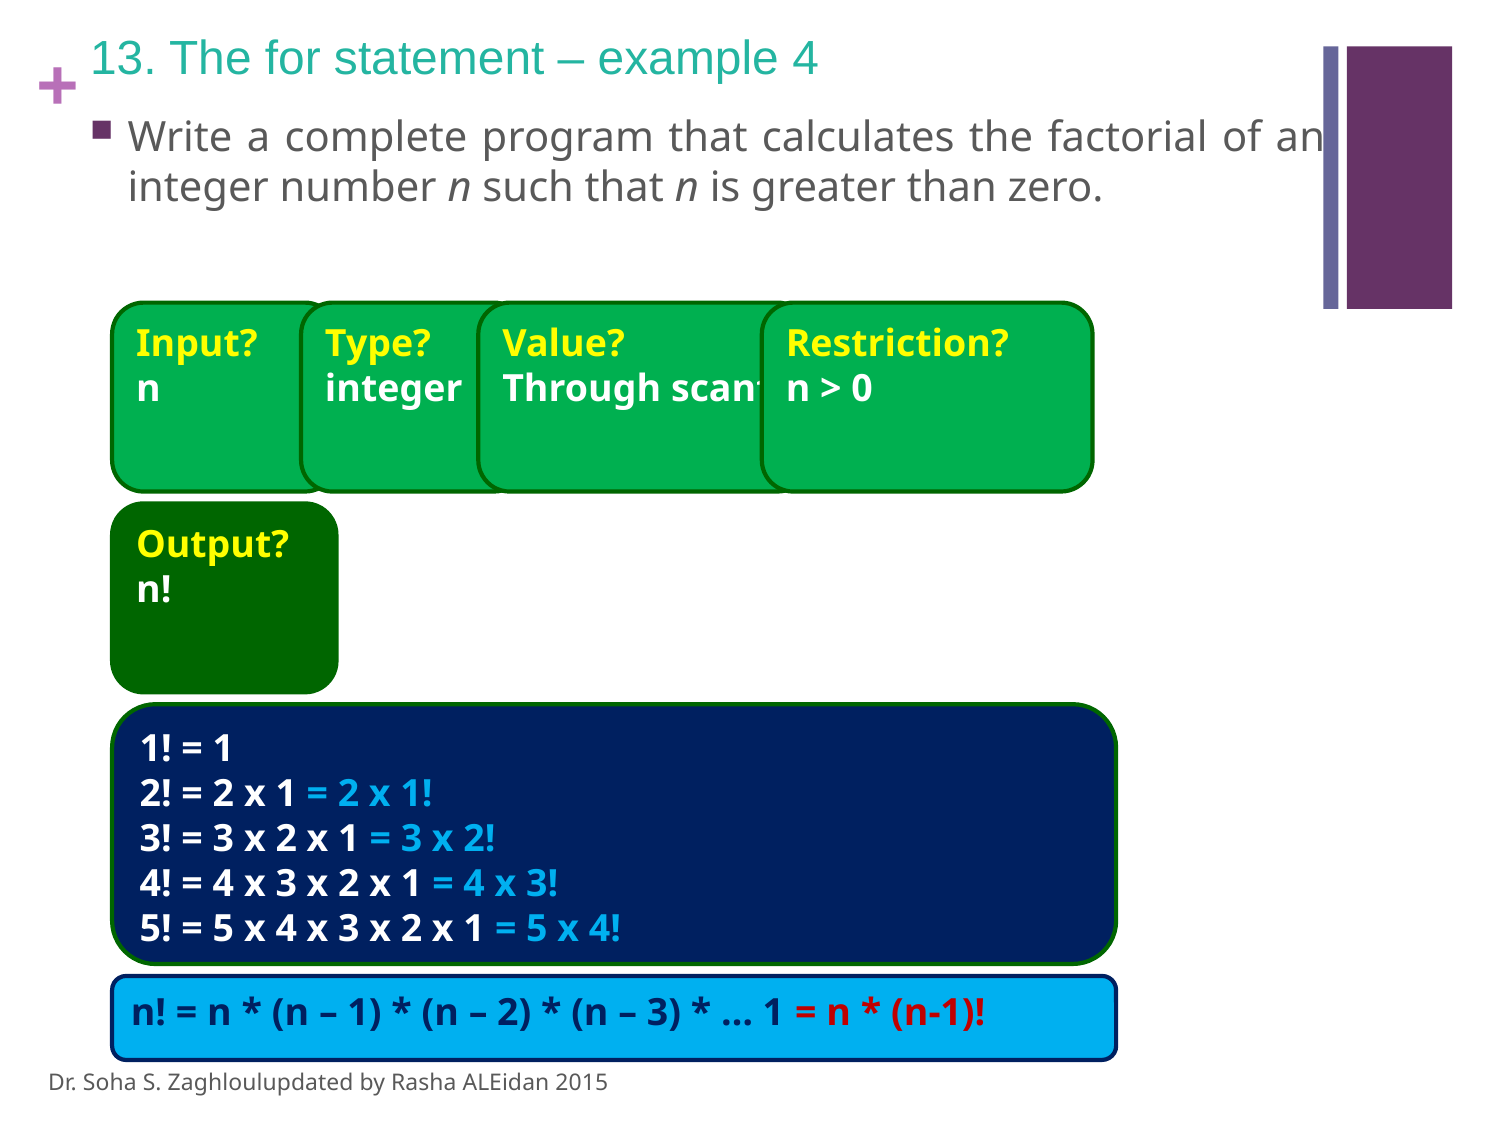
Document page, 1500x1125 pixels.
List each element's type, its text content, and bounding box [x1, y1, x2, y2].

text_box 1! = 1 2! = 2 x 1 = 2 x 1! 3! = 3 x 2 x 1 = 3 x 2! 4! = 4 x 3 x 2 x 1 = 4 x 3! 5! = 5 x 4 x 3 x 2 x 1 = 5 x 4! [109, 702, 1119, 967]
footer Dr. Soha S. Zaghloul updated by Rasha ALEidan 2015 [33, 1053, 1038, 1114]
text_box Restriction? n > 0 [759, 300, 1095, 494]
list Write a complete program that calculates the factorial of an integer number n such that n is greater than zero. [75, 101, 1341, 1059]
text_box Value? Through scanf [476, 300, 784, 494]
title 13. The for statement – example 4 [75, 19, 1263, 93]
text_box Output? n! [109, 501, 339, 695]
text_box n! = n * (n – 1) * (n – 2) * (n – 3) * … 1 = n * (n-1)! [109, 973, 1119, 1063]
text_box Type? integer [298, 300, 501, 494]
text_box Input? n [109, 300, 319, 494]
